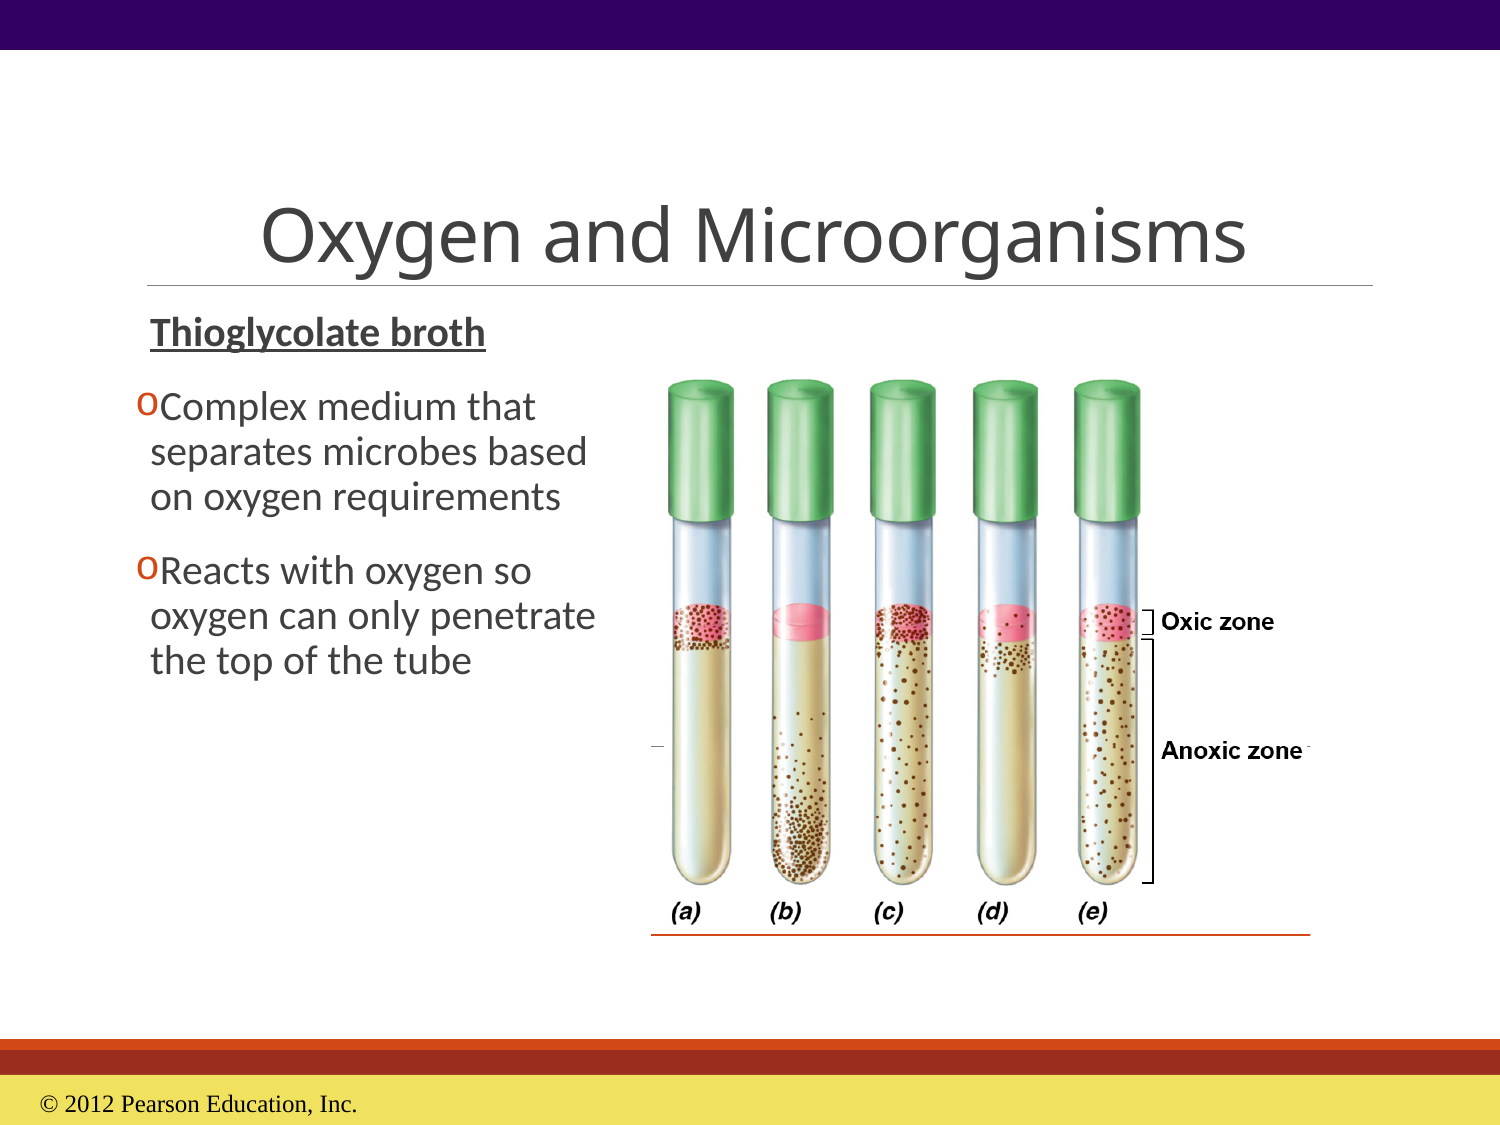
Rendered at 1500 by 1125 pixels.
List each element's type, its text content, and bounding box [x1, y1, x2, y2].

title Oxygen and Microorganisms [135, 50, 1373, 285]
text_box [0, 1074, 1500, 1125]
picture [650, 368, 1311, 937]
text_box [0, 0, 1500, 50]
list Thioglycolate broth Complex medium that separates microbes based on oxygen requirements Reacts with oxygen so oxygen can only penetrate the top of the tube [135, 302, 637, 936]
